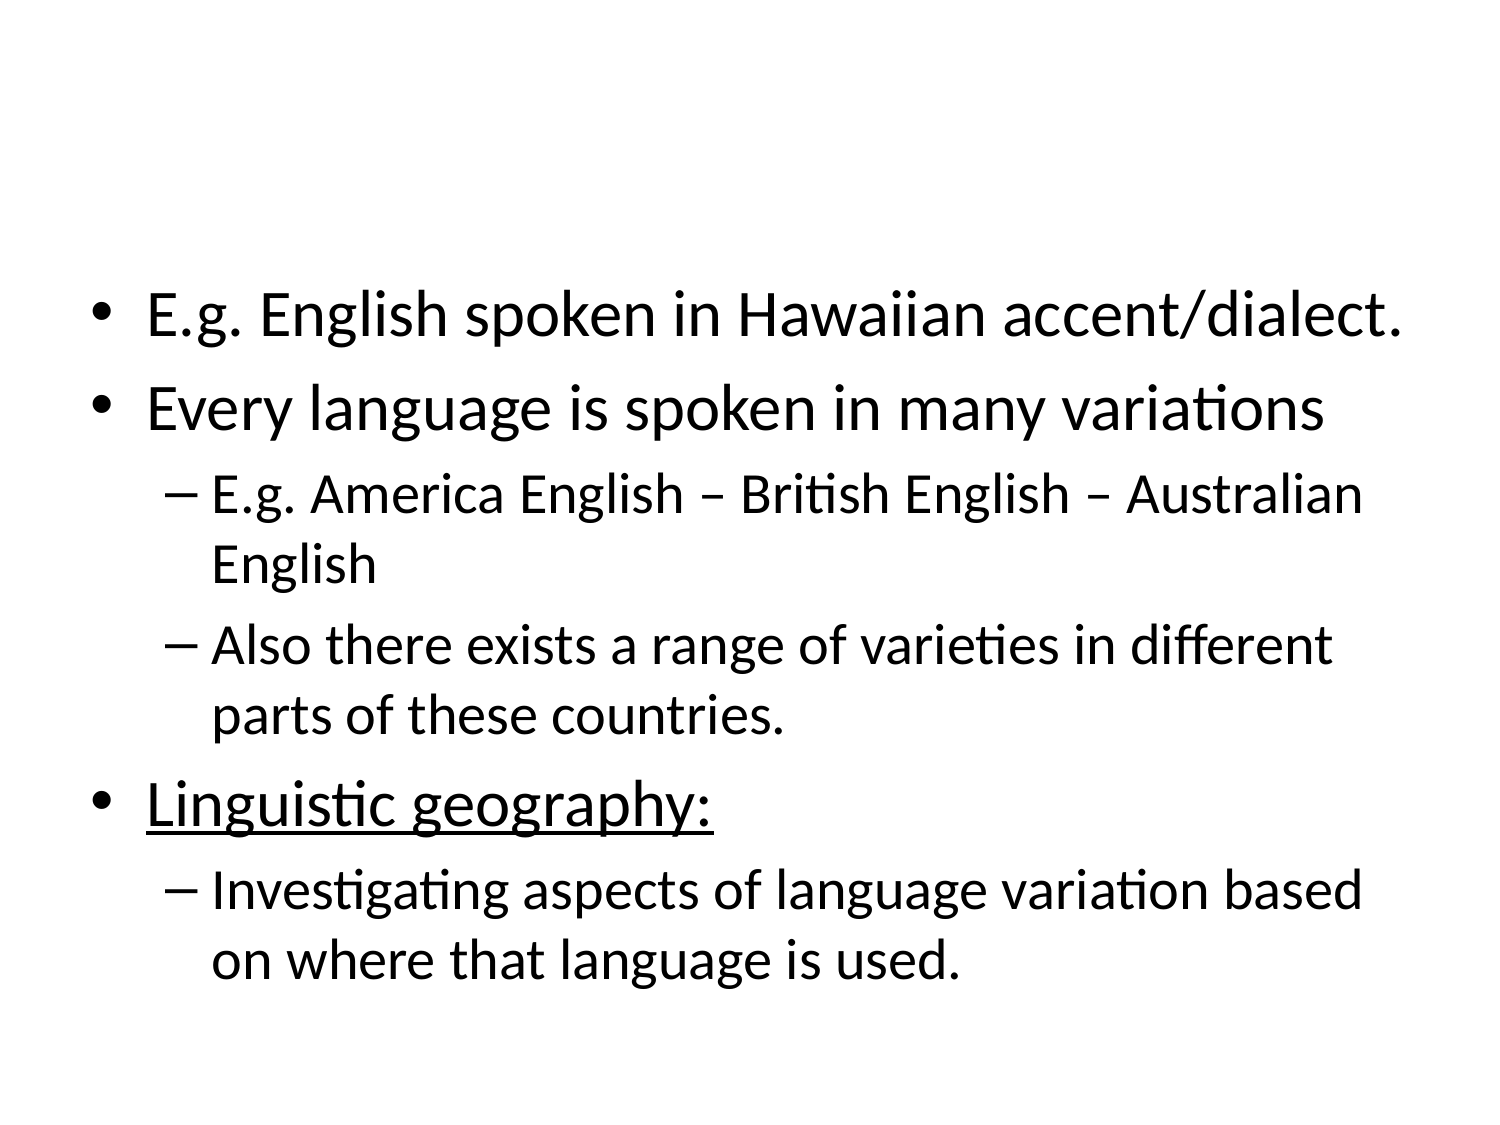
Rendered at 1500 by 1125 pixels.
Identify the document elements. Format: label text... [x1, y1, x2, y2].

list E.g. English spoken in Hawaiian accent/dialect. Every language is spoken in many variations E.g. America English – British English – Australian English Also there exists a range of varieties in different parts of these countries. Linguistic geography: Investigating aspects of language variation based on where that language is used. [75, 262, 1425, 1005]
